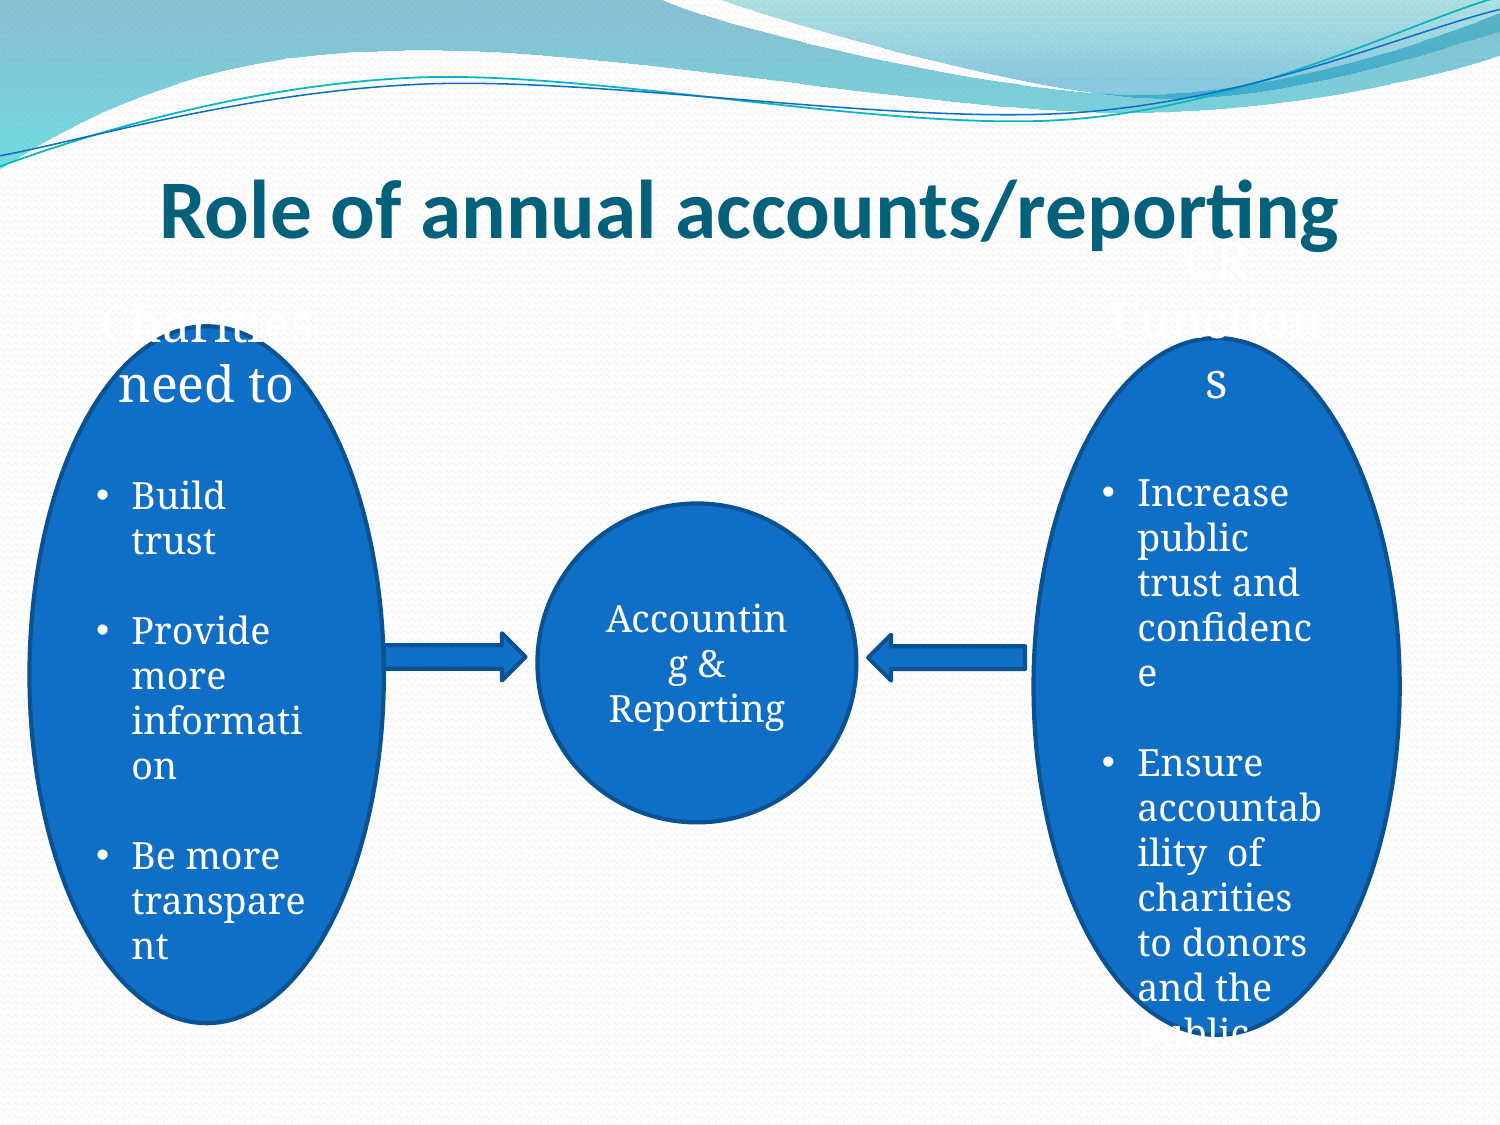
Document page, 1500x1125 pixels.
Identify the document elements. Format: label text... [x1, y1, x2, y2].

text_box Charities need to Build trust Provide more information Be more transparent [27, 324, 386, 1026]
title Role of annual accounts/reporting [74, 115, 1426, 256]
text_box CR Functions Increase public trust and confidence Ensure accountability of charities to donors and the public [1031, 335, 1402, 1038]
text_box Accounting & Reporting [535, 501, 859, 825]
text_box [866, 632, 1028, 683]
text_box [381, 631, 528, 683]
